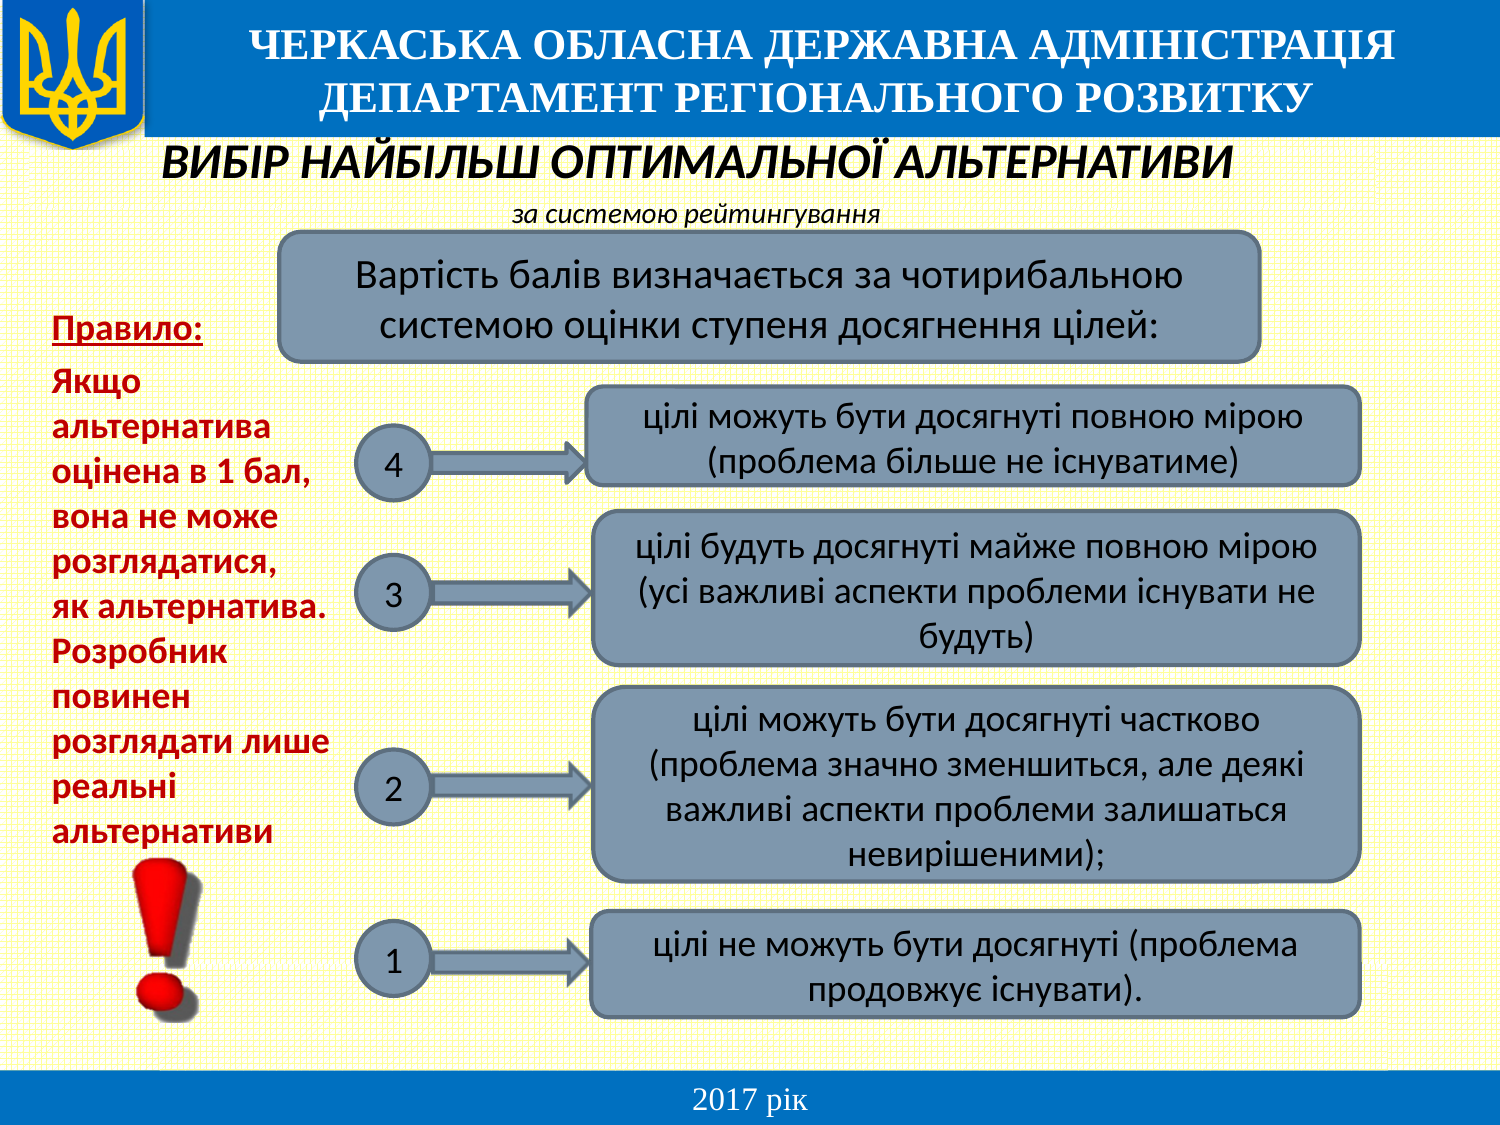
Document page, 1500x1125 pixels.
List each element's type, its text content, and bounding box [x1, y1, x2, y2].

picture [430, 759, 594, 811]
text_box ВИБІР НАЙБІЛЬШ ОПТИМАЛЬНОЇ АЛЬТЕРНАТИВИ за системою рейтингування [29, 150, 1377, 209]
text_box 3 [360, 552, 427, 632]
picture [0, 0, 145, 151]
text_box [159, 964, 279, 1071]
text_box 2 [360, 747, 426, 827]
list [279, 231, 1440, 1071]
picture [430, 937, 592, 989]
list 2017 рік [0, 1070, 1500, 1125]
text_box [429, 441, 584, 485]
text_box 4 [360, 423, 432, 503]
text_box 1 [354, 918, 428, 999]
text_box цілі можуть бути досягнуті частково (проблема значно зменшиться, але деякі важливі аспекти проблеми залишаться невирішеними); [591, 684, 1362, 884]
title ЧЕРКАСЬКА ОБЛАСНА ДЕРЖАВНА АДМІНІСТРАЦІЯ ДЕПАРТАМЕНТ РЕГІОНАЛЬНОГО РОЗВИТКУ [151, 0, 1500, 138]
text_box цілі можуть бути досягнуті повною мірою (проблема більше не існуватиме) [584, 384, 1362, 488]
text_box Правило: Якщо альтернатива оцінена в 1 бал, вона не може розглядатися, як альтернатива. Розробник повинен розглядати лише реальні альтернативи [36, 295, 360, 858]
picture [430, 567, 594, 619]
text_box Вартість балів визначається за чотирибальною системою оцінки ступеня досягнення цілей: [277, 229, 1262, 364]
text_box цілі будуть досягнуті майже повною мірою (усі важливі аспекти проблеми існувати не будуть) [591, 508, 1362, 668]
picture [92, 852, 227, 1024]
text_box цілі не можуть бути досягнуті (проблема продовжує існувати). [589, 908, 1362, 1020]
